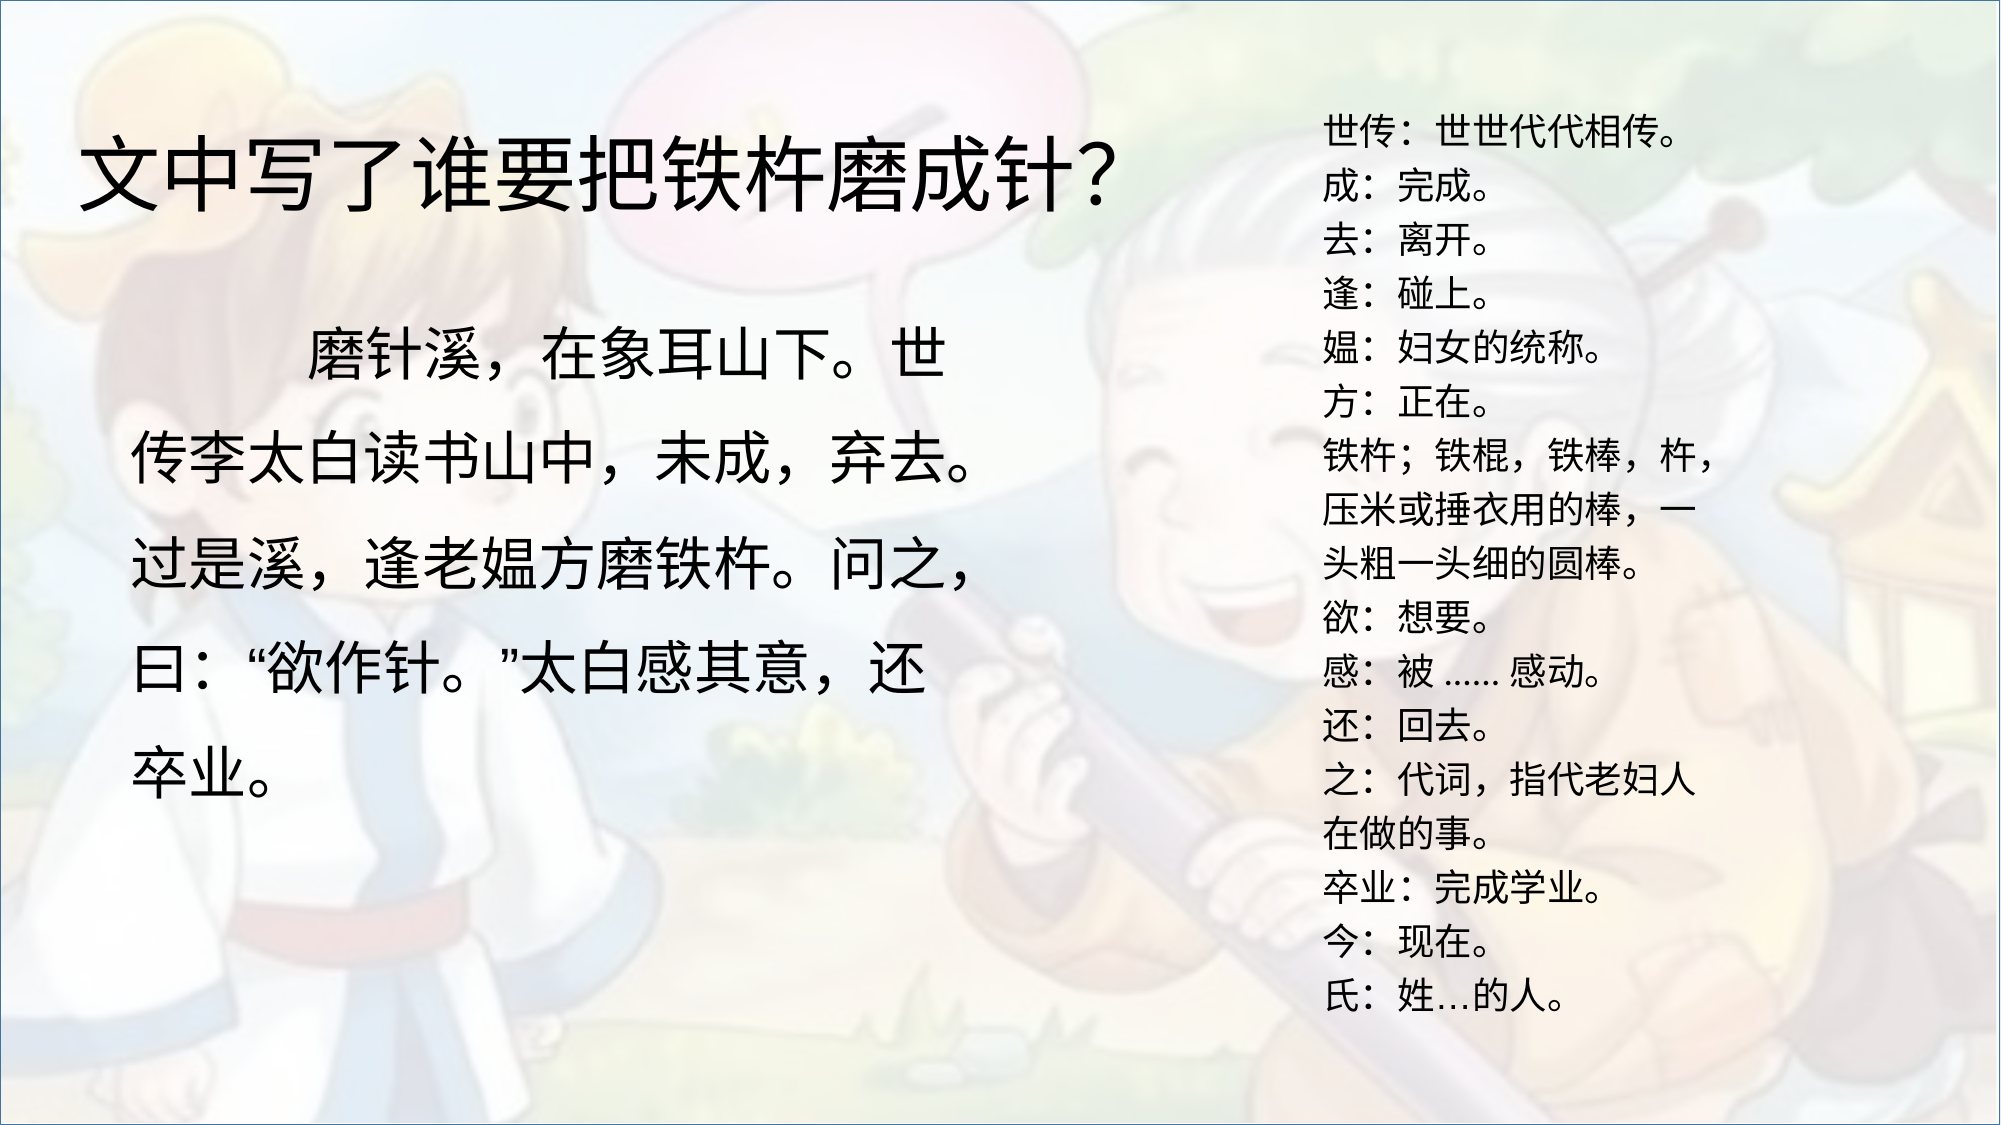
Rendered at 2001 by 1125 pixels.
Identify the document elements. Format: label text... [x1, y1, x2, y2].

text_box 文中写了谁要把铁杵磨成针？ [62, 114, 1307, 230]
text_box 磨针溪，在象耳山下。世传李太白读书山中，未成，弃去。过是溪，逢老媪方磨铁杵。问之，曰：“欲作针。”太白感其意，还卒业。 [116, 274, 986, 814]
text_box 世传：世世代代相传。 成：完成。 去：离开。 逢：碰上。 媪：妇女的统称。 方：正在。 铁杵；铁棍，铁棒，杵，压米或捶衣用的棒，一头粗一头细的圆棒。 欲：想要。 感：被......感动。 还：回去。 之：代词，指代老妇人在做的事。 卒业：完成学业。 今：现在。 氏：姓…的人。 [1307, 91, 1724, 1025]
